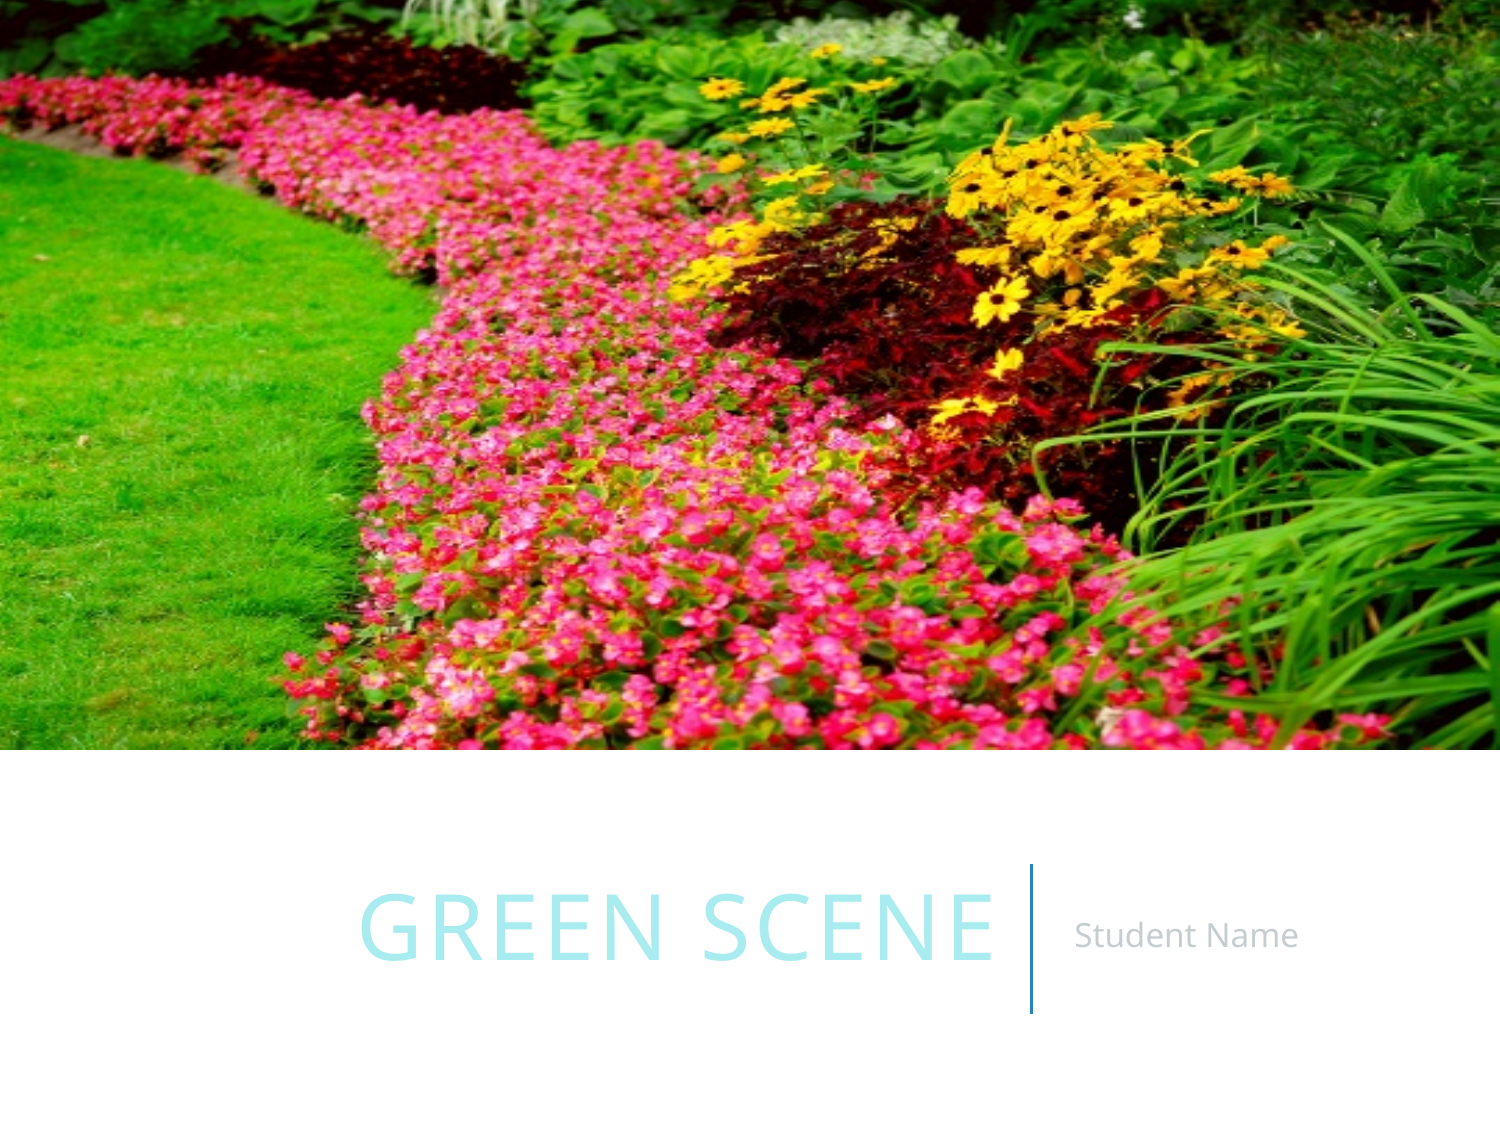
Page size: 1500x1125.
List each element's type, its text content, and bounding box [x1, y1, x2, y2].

subtitle Student Name [1059, 813, 1454, 1054]
picture [0, 0, 1500, 751]
title Green Scene [56, 813, 1013, 1054]
